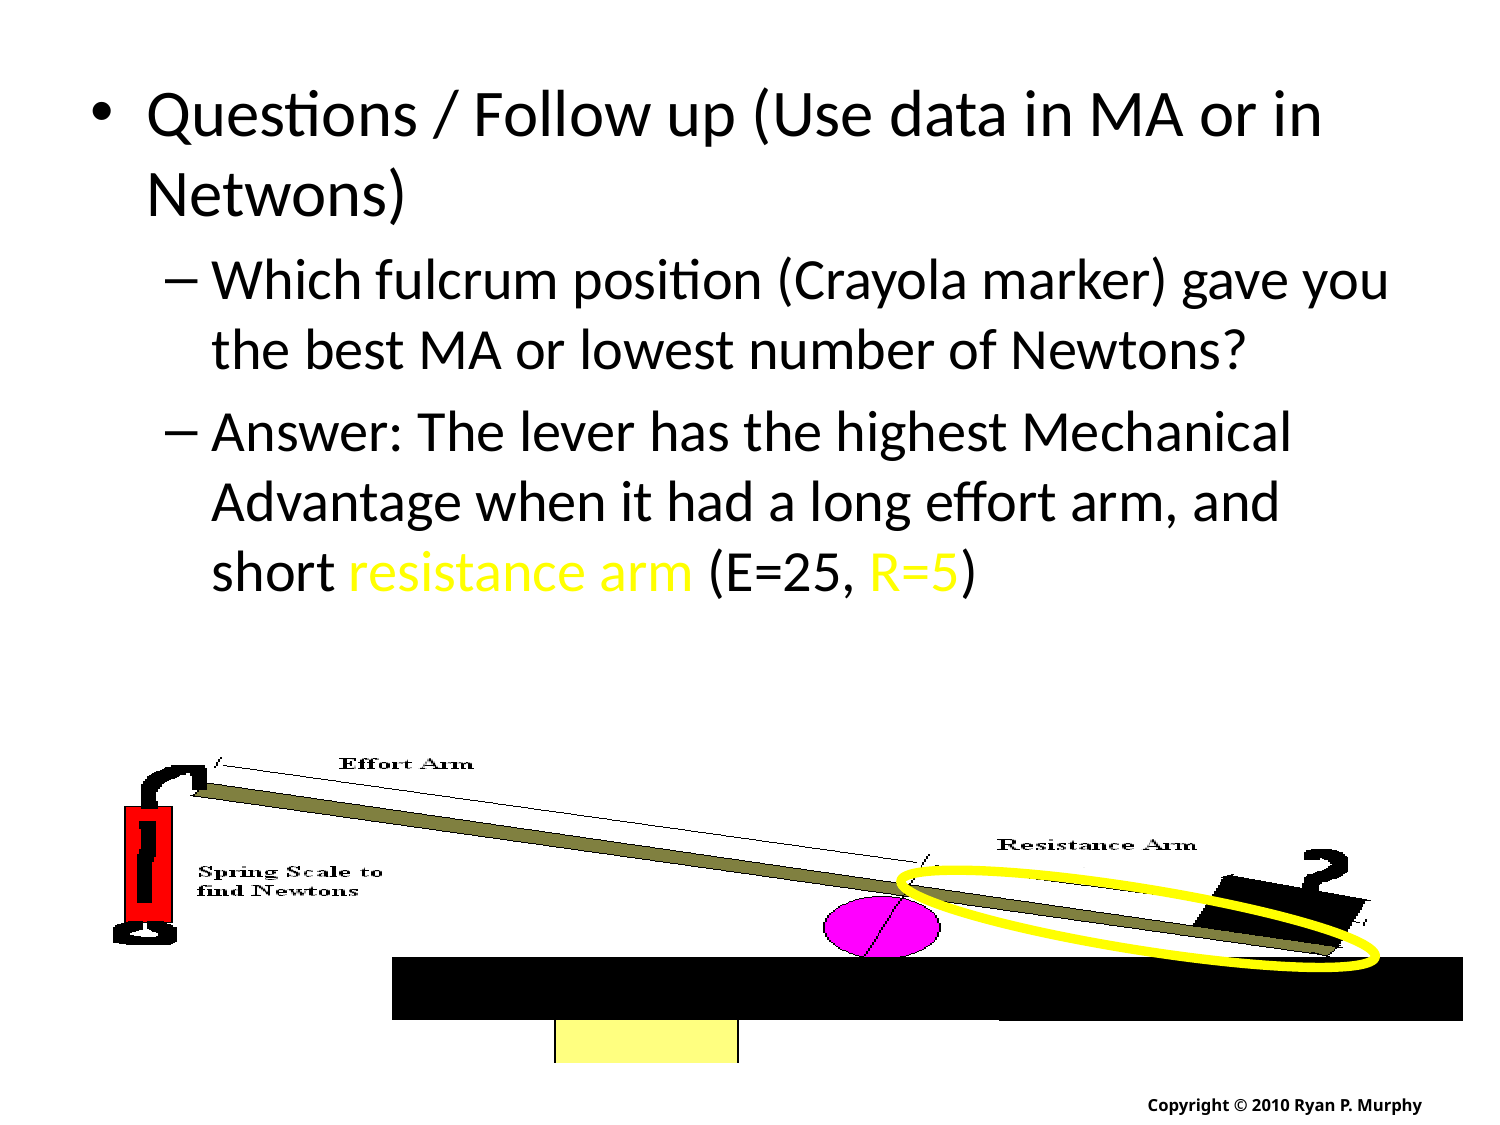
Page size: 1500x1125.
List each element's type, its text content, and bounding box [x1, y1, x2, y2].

picture [37, 699, 1463, 1063]
list Questions / Follow up (Use data in MA or in Netwons) Which fulcrum position (Crayola marker) gave you the best MA or lowest number of Newtons? Answer: The lever has the highest Mechanical Advantage when it had a long effort arm, and short resistance arm (E=25, R=5) [75, 62, 1425, 698]
text_box Copyright © 2010 Ryan P. Murphy [937, 1087, 1438, 1123]
